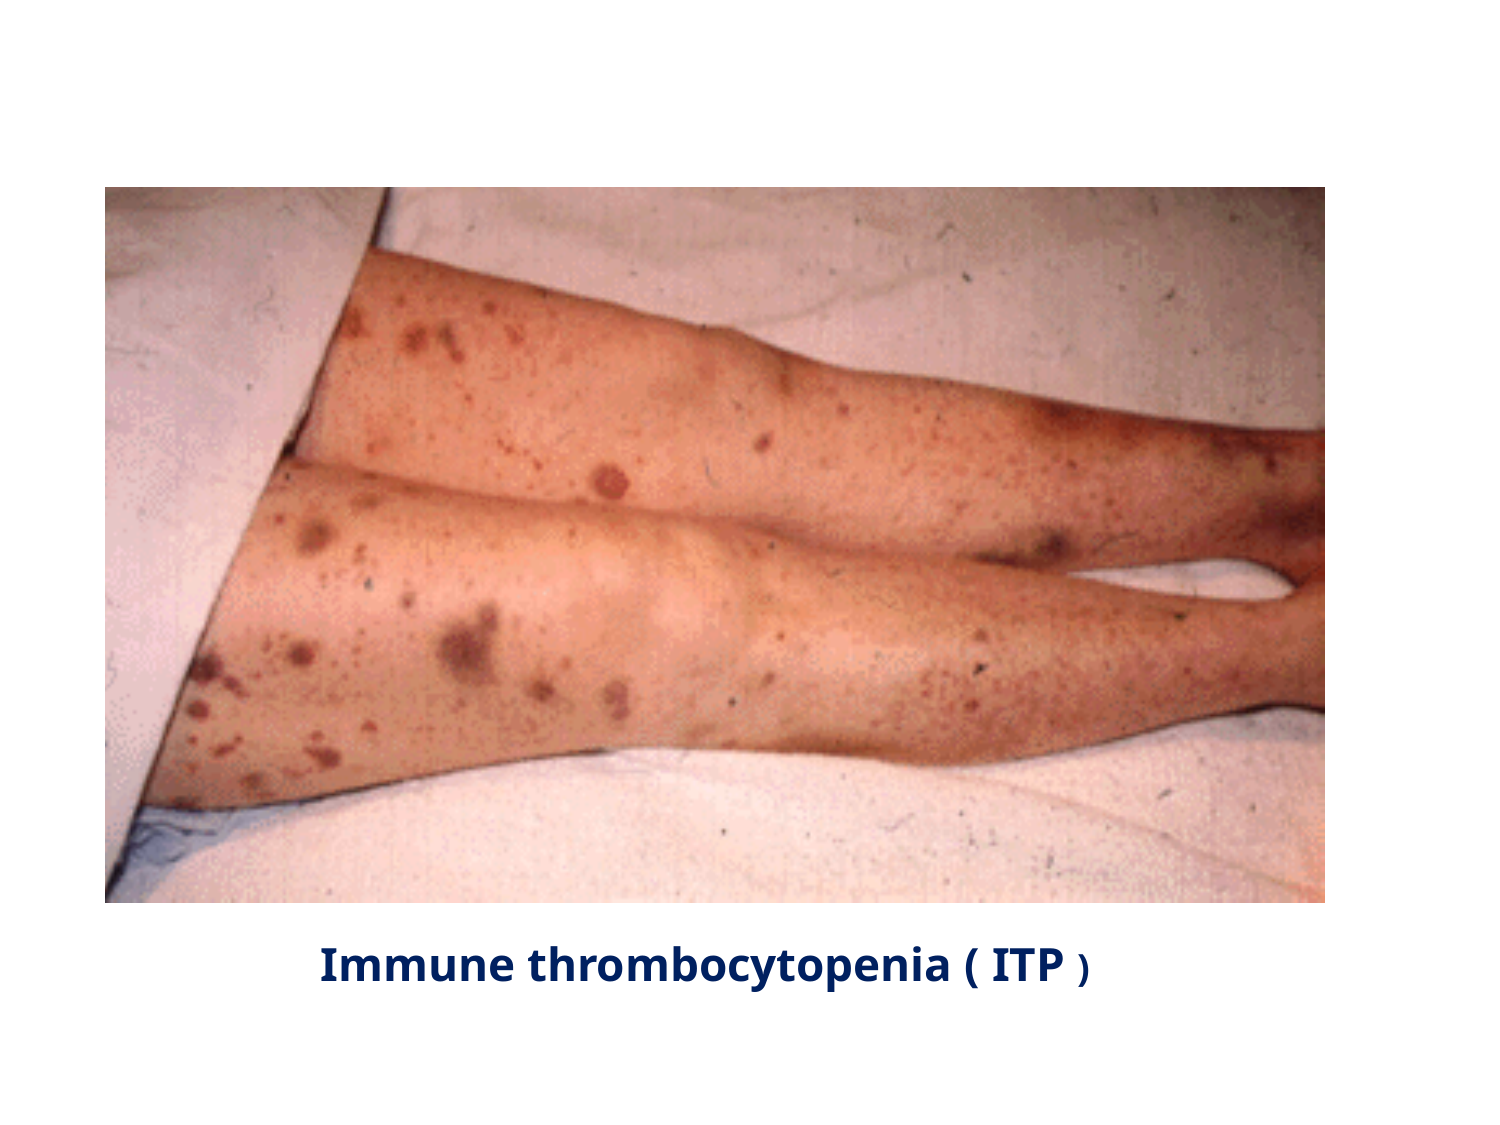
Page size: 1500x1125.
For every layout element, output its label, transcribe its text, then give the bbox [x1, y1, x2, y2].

text_box Immune thrombocytopenia ( ITP ) [305, 928, 1115, 999]
picture [105, 187, 1325, 903]
